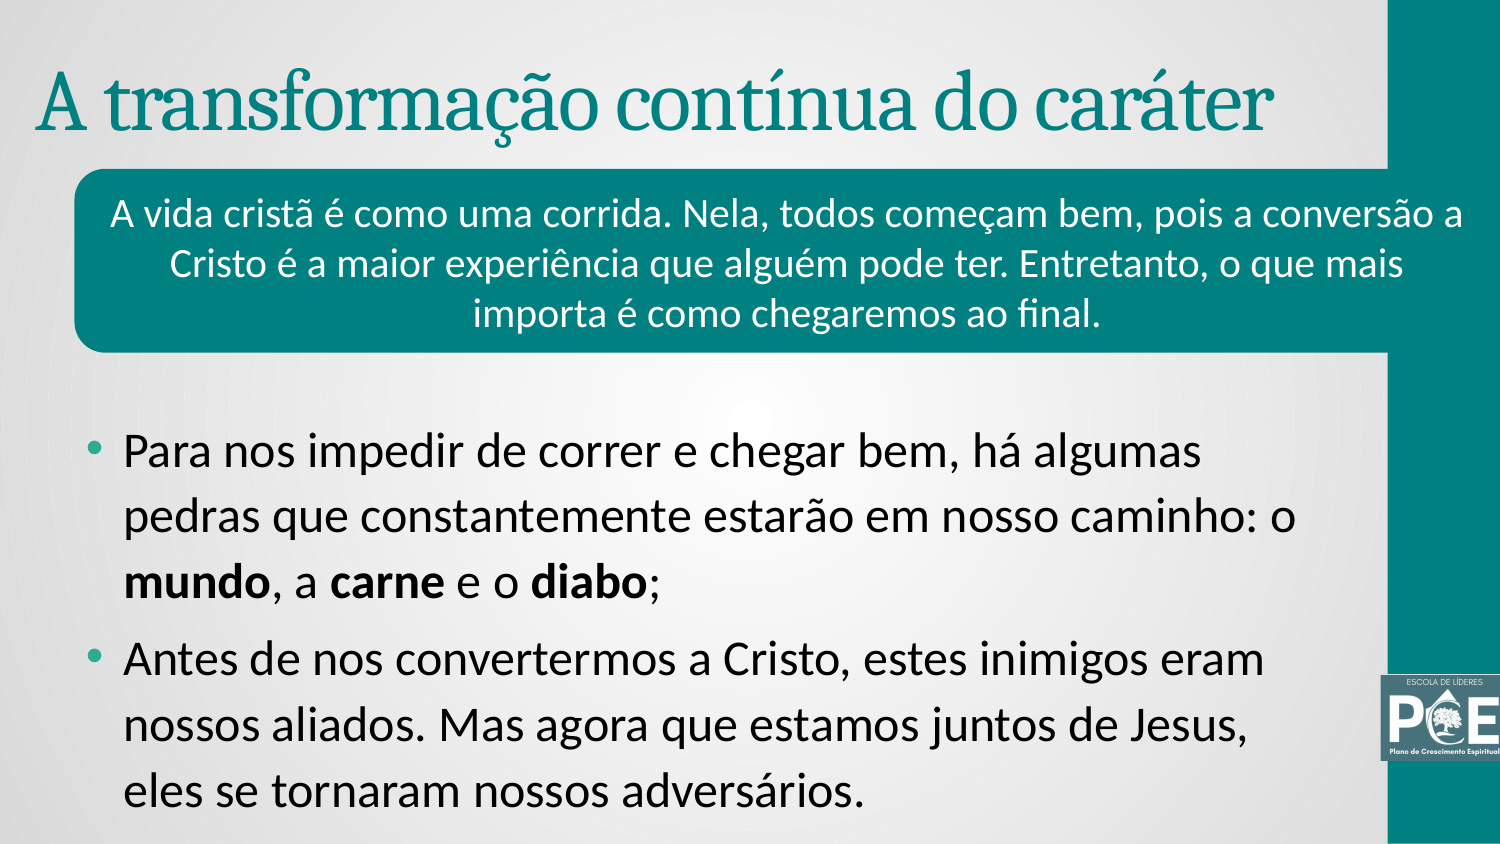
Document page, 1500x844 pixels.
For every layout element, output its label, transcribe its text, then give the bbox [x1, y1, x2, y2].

title A transformação contínua do caráter [27, 25, 1454, 167]
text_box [74, 168, 1500, 353]
picture [1380, 674, 1500, 761]
list Para nos impedir de correr e chegar bem, há algumas pedras que constantemente estarão em nosso caminho: o mundo, a carne e o diabo; Antes de nos convertermos a Cristo, estes inimigos eram nossos aliados. Mas agora que estamos juntos de Jesus, eles se tornaram nossos adversários. [58, 404, 1344, 824]
